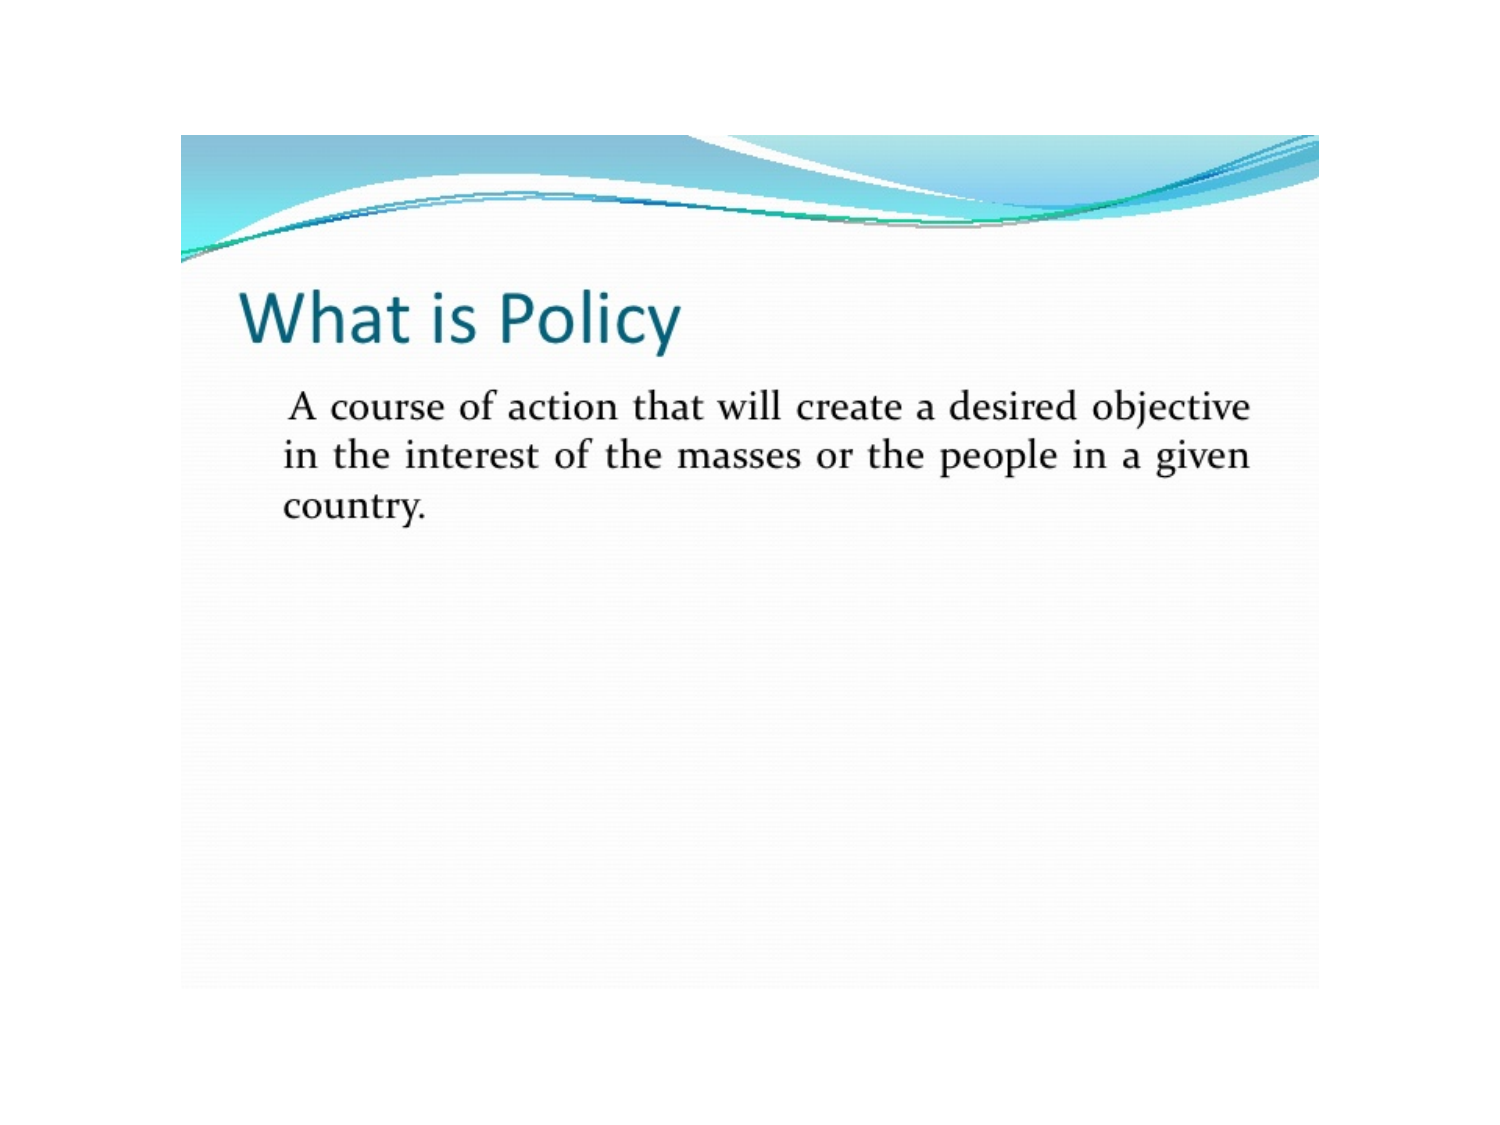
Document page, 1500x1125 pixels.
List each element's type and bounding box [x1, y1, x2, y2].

picture [180, 135, 1319, 990]
